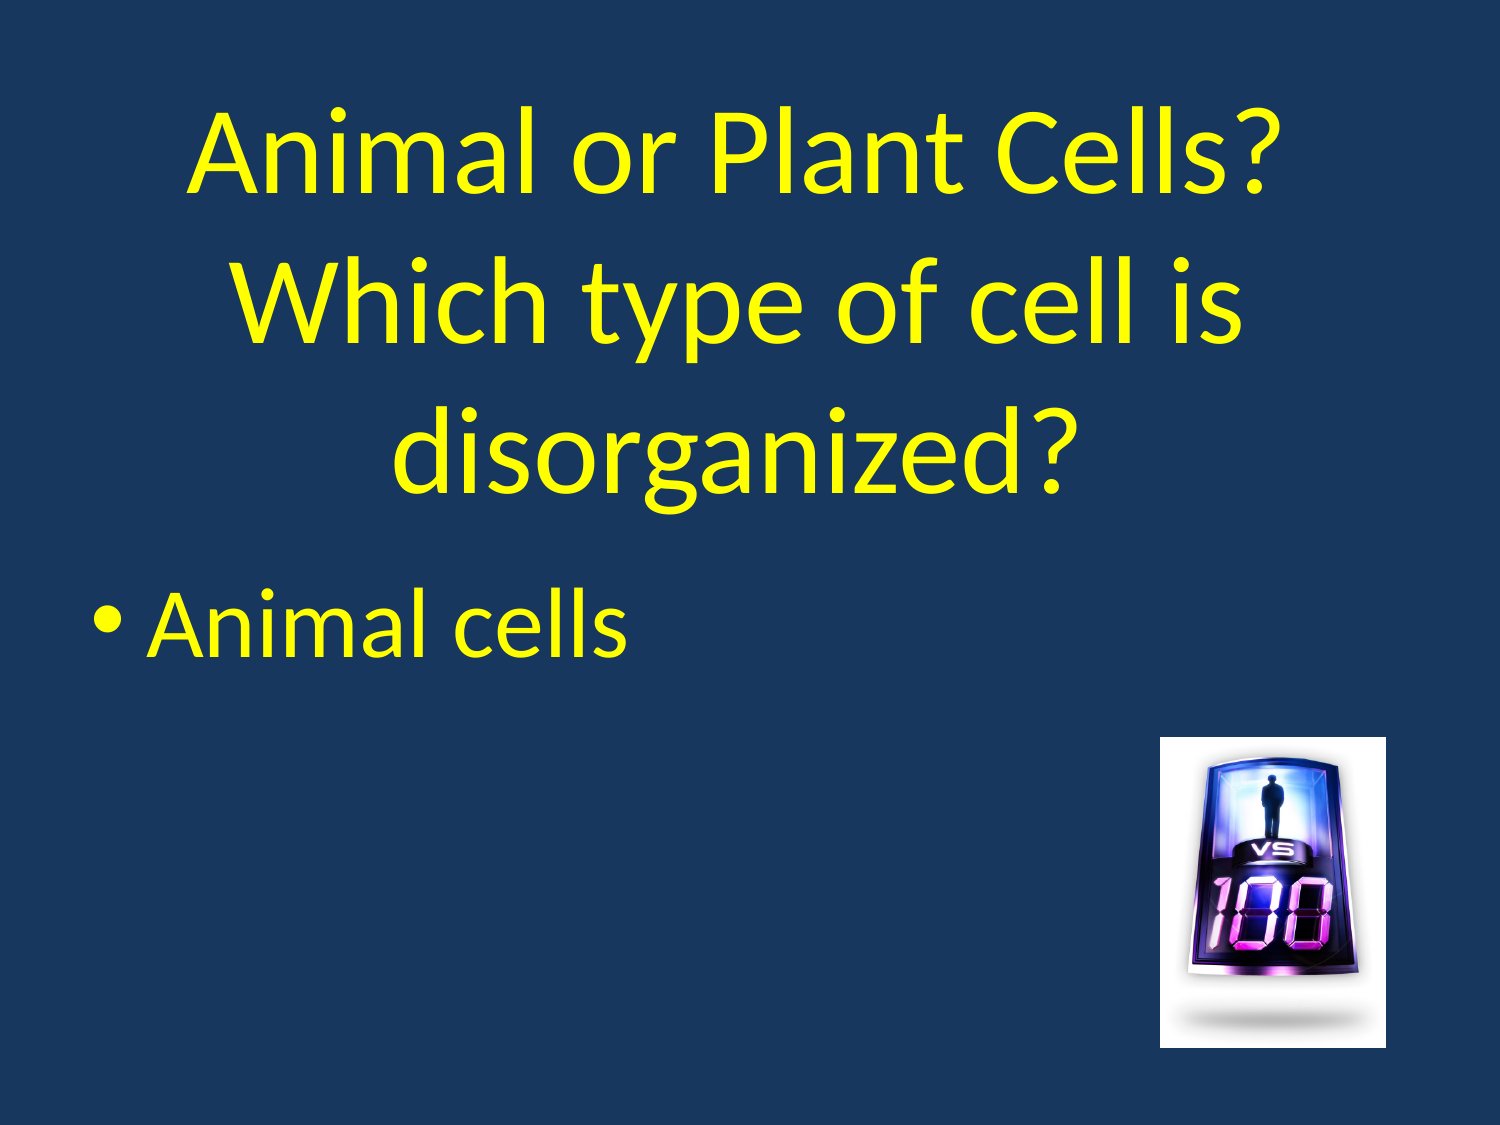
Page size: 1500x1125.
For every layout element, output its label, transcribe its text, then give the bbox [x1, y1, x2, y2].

picture [1160, 737, 1386, 1049]
list Animal cells [75, 549, 1425, 725]
title Animal or Plant Cells? Which type of cell is disorganized? [62, 200, 1413, 388]
